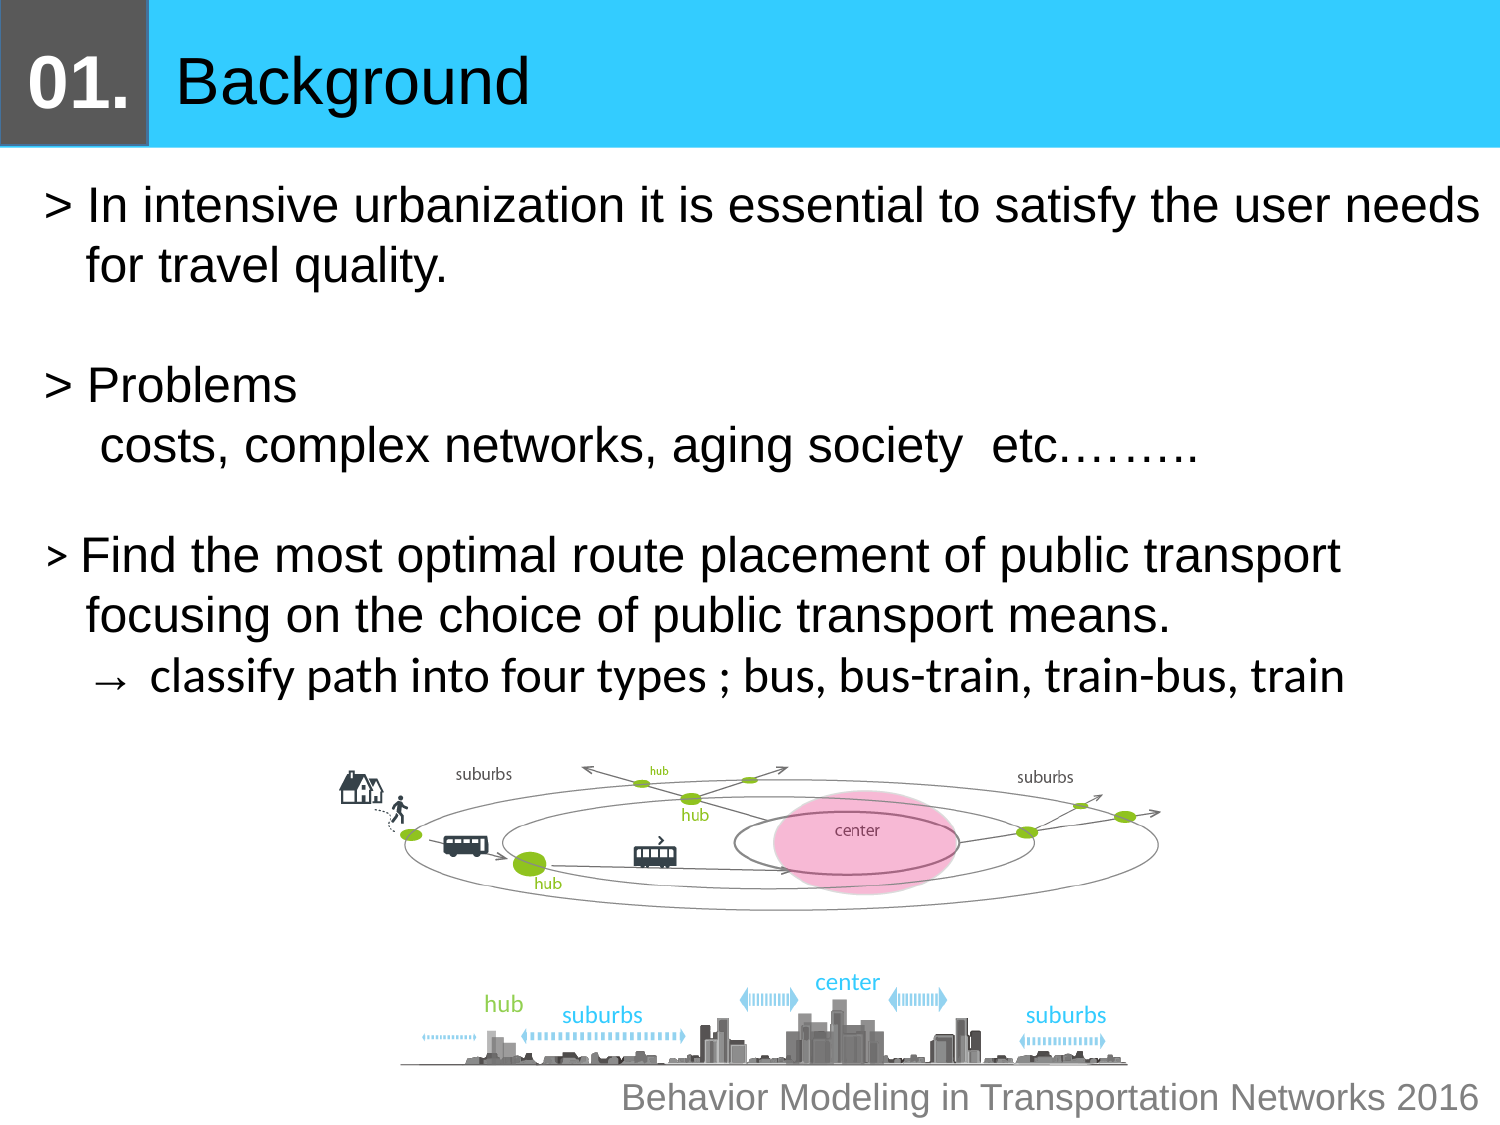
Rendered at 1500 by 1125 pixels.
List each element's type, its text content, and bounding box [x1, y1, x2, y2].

text_box [0, 0, 149, 146]
text_box 01. [12, 25, 147, 131]
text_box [339, 766, 1161, 1066]
text_box Behavior Modeling in Transportation Networks 2016 [606, 1065, 1495, 1125]
text_box > In intensive urbanization it is essential to satisfy the user needs for travel quality. > Problems costs, complex networks, aging society etc.…….. > Find the most optimal route placement of public transport focusing on the choice of public transport means. → classify path into four types ; bus, bus-train, train-bus, train [28, 165, 1500, 830]
text_box [0, 0, 1500, 149]
text_box Background [161, 30, 547, 126]
